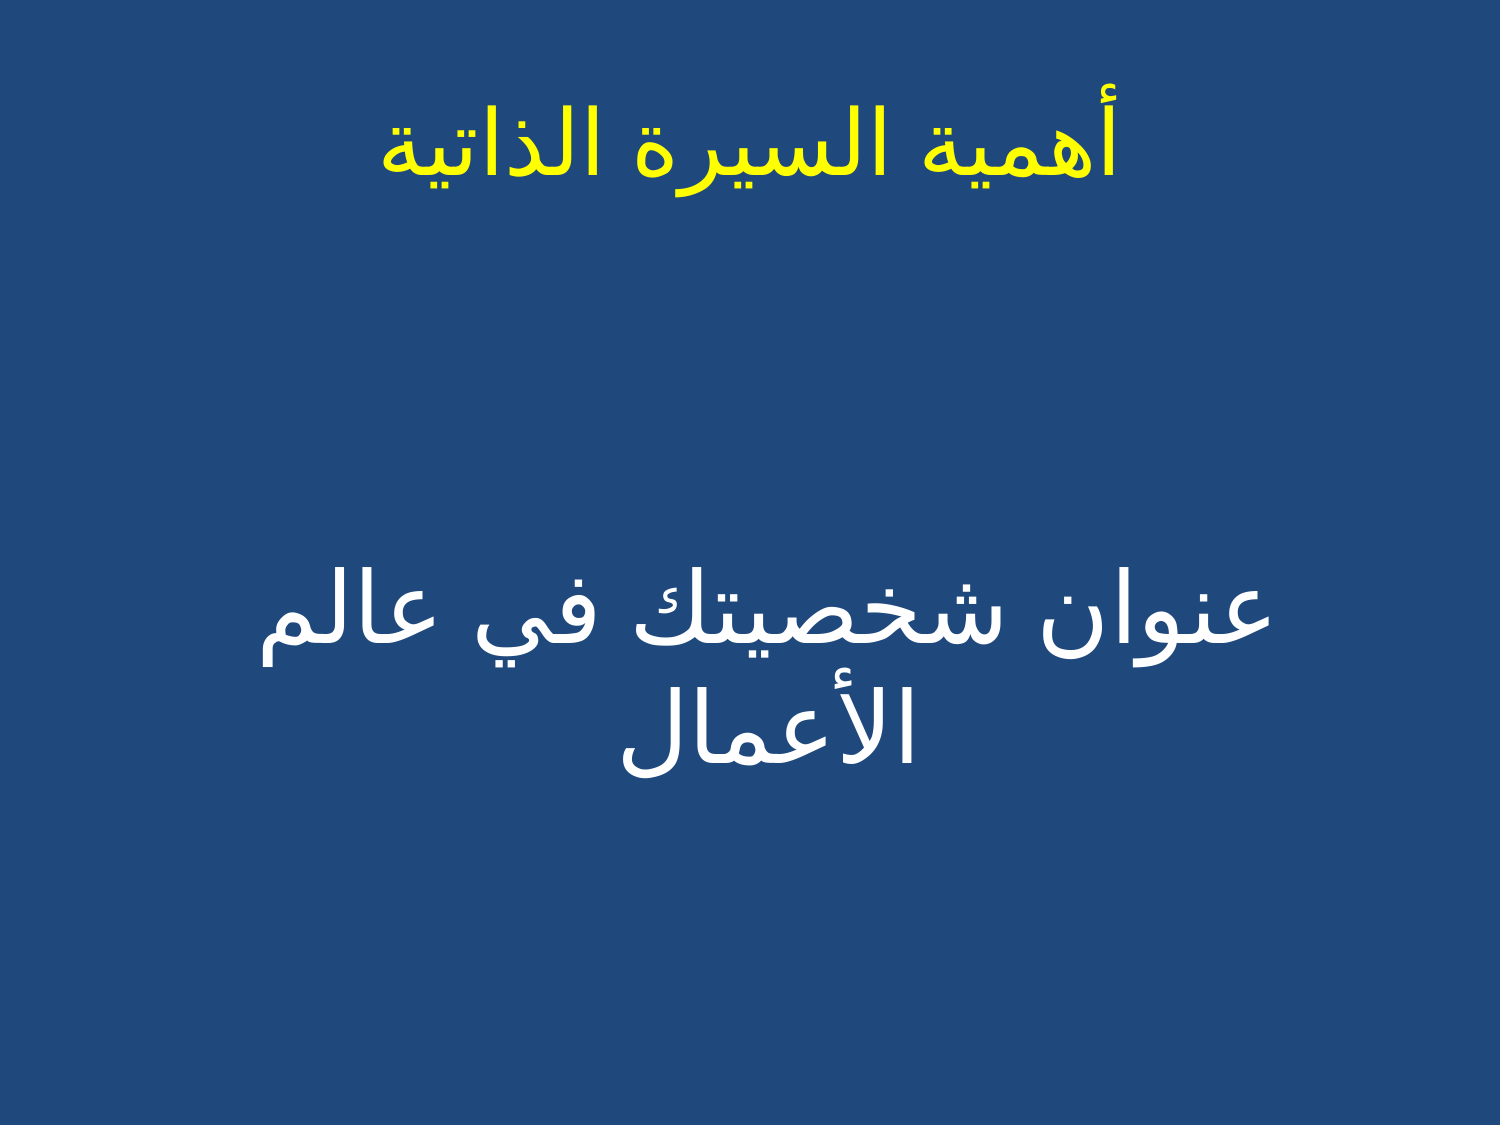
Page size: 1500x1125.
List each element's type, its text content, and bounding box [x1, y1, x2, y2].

list عنوان شخصيتك في عالم الأعمال [137, 249, 1401, 858]
title أهمية السيرة الذاتية [74, 44, 1426, 233]
